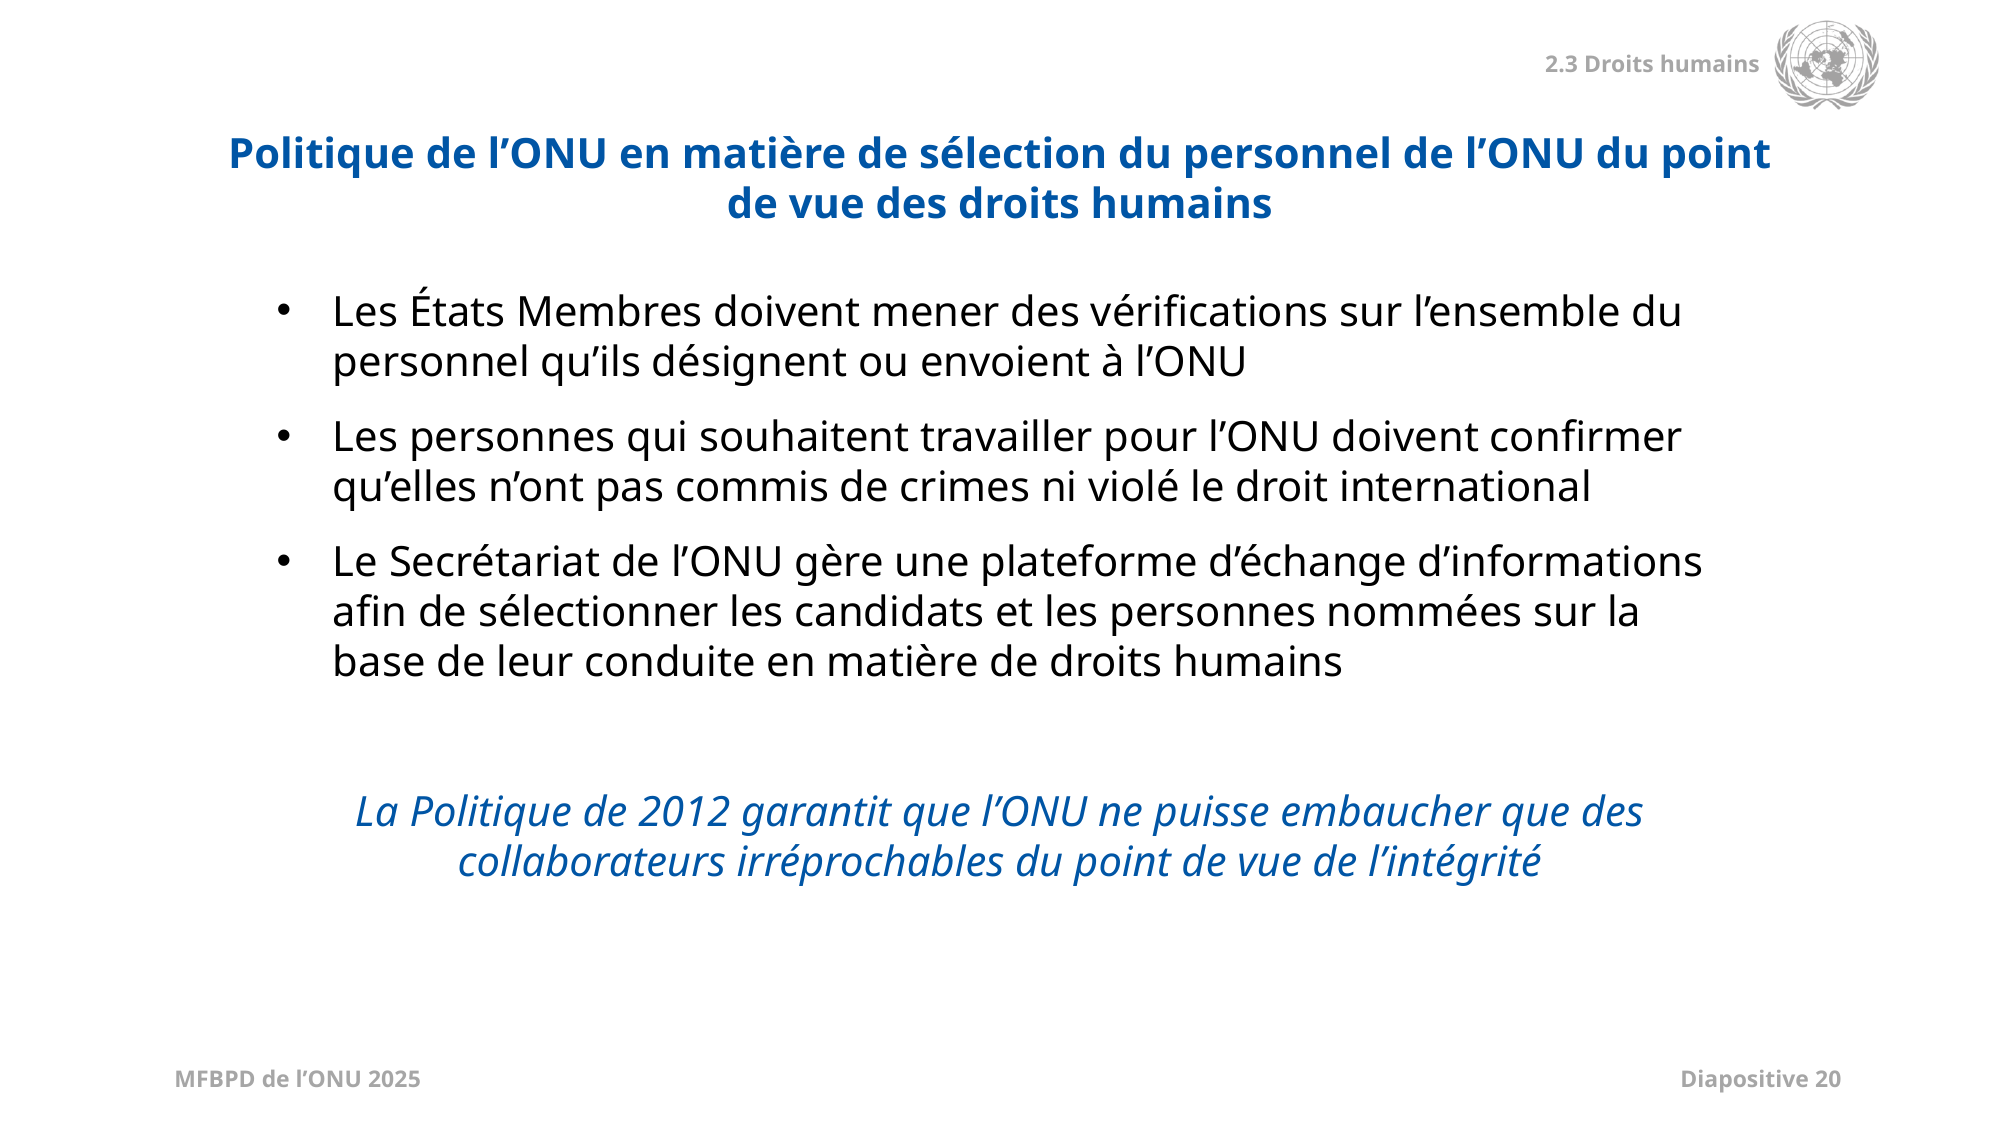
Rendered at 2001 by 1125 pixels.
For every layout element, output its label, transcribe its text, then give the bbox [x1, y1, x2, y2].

text_box Politique de l’ONU en matière de sélection du personnel de l’ONU du point de vue des droits humains [204, 118, 1796, 234]
text_box Les États Membres doivent mener des vérifications sur l’ensemble du personnel qu’ils désignent ou envoient à l’ONU Les personnes qui souhaitent travailler pour l’ONU doivent confirmer qu’elles n’ont pas commis de crimes ni violé le droit international Le Secrétariat de l’ONU gère une plateforme d’échange d’informations afin de sélectionner les candidats et les personnes nommées sur la base de leur conduite en matière de droits humains La Politique de 2012 garantit que l’ONU ne puisse embaucher que des collaborateurs irréprochables du point de vue de l’intégrité [261, 277, 1739, 893]
